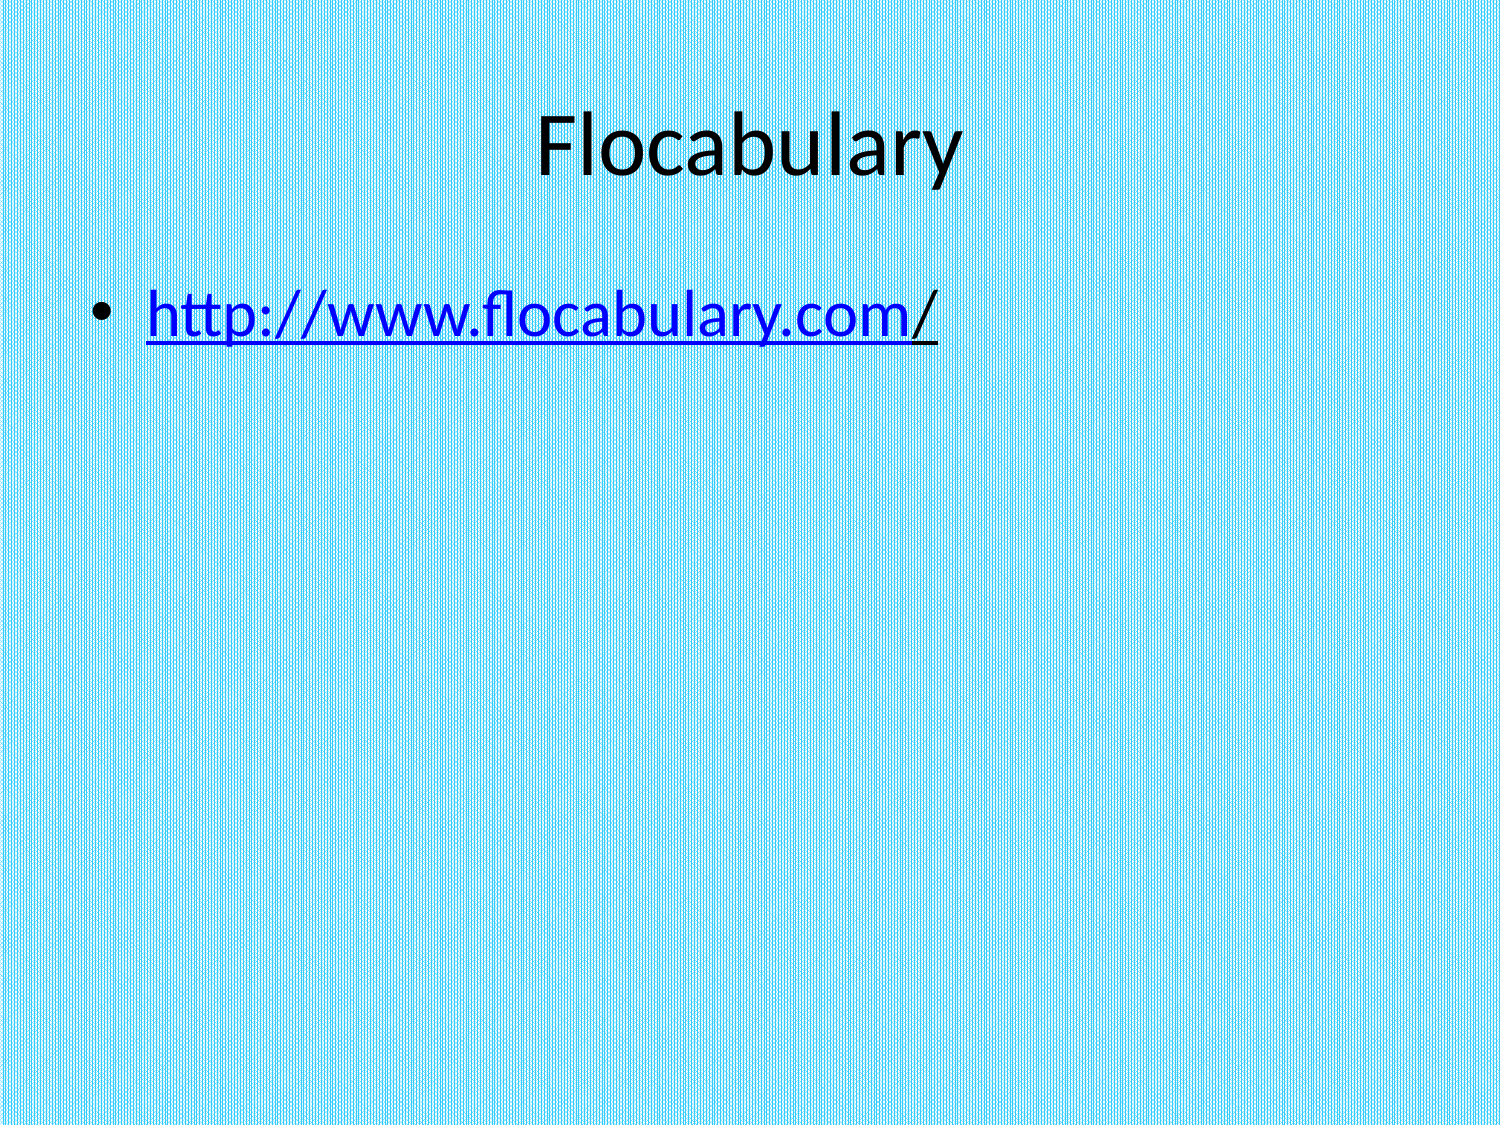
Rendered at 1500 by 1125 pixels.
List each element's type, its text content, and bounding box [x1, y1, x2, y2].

title Flocabulary [75, 45, 1425, 233]
list http://www.flocabulary.com/ [75, 262, 1425, 1005]
